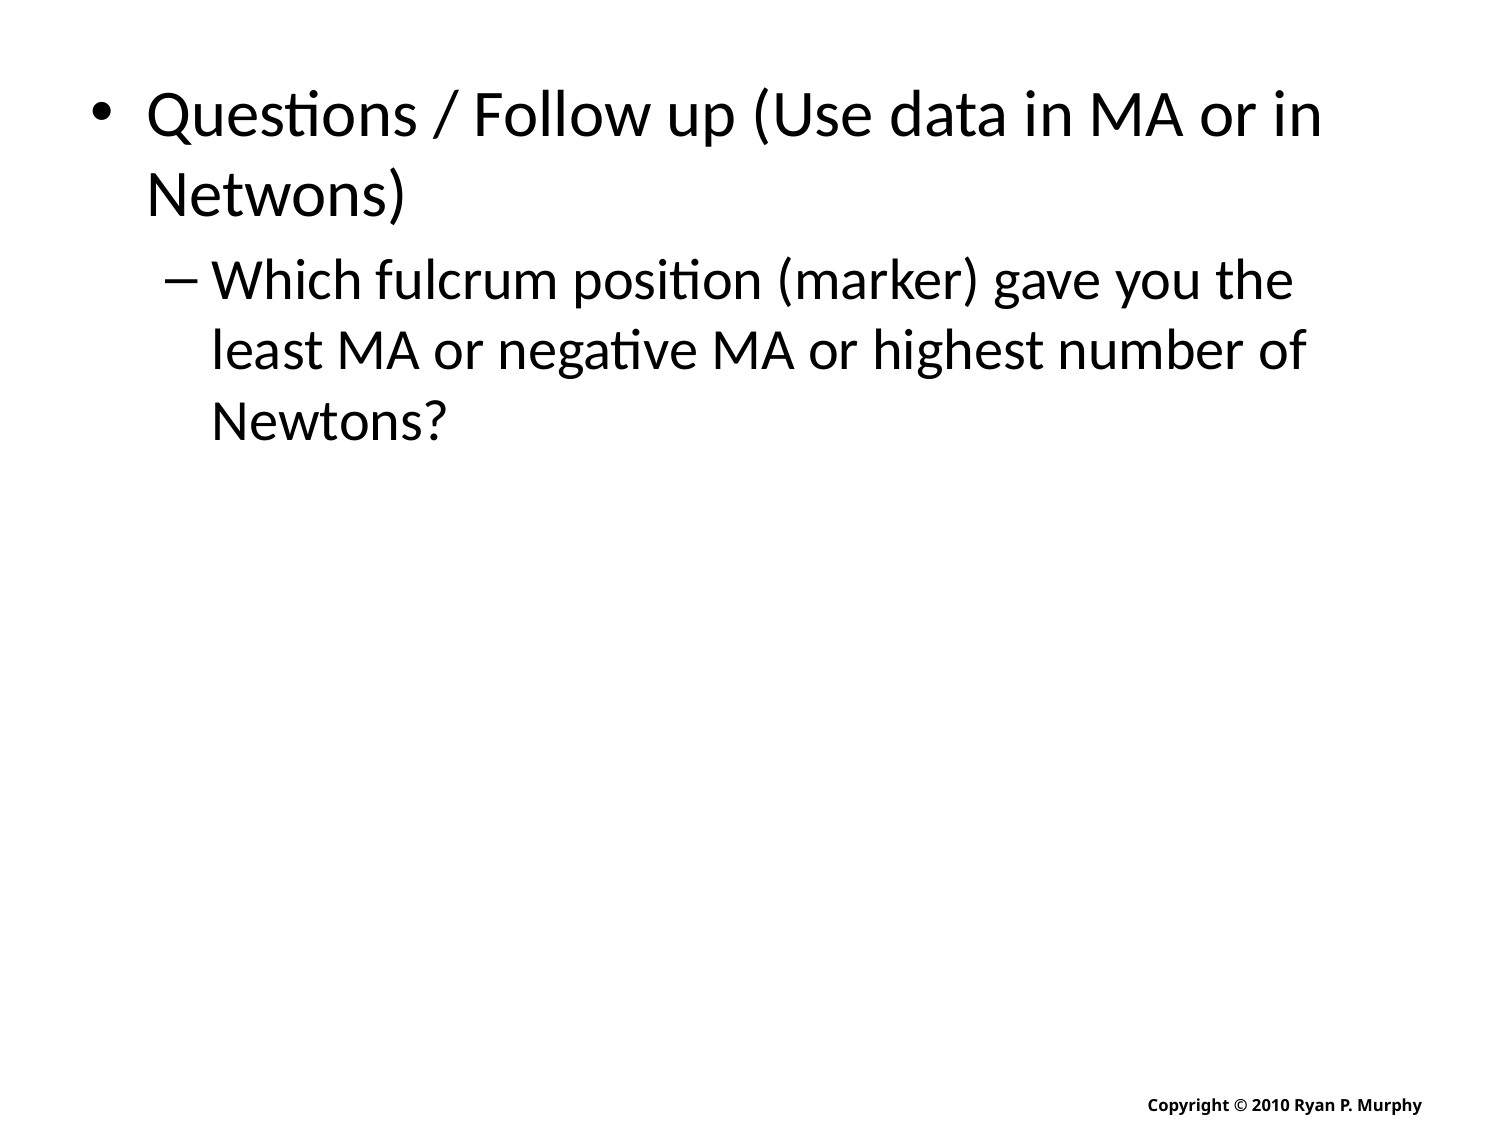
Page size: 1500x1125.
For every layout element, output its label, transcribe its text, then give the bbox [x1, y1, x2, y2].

list Questions / Follow up (Use data in MA or in Netwons) Which fulcrum position (marker) gave you the least MA or negative MA or highest number of Newtons? [75, 62, 1425, 1005]
text_box Copyright © 2010 Ryan P. Murphy [937, 1087, 1438, 1123]
